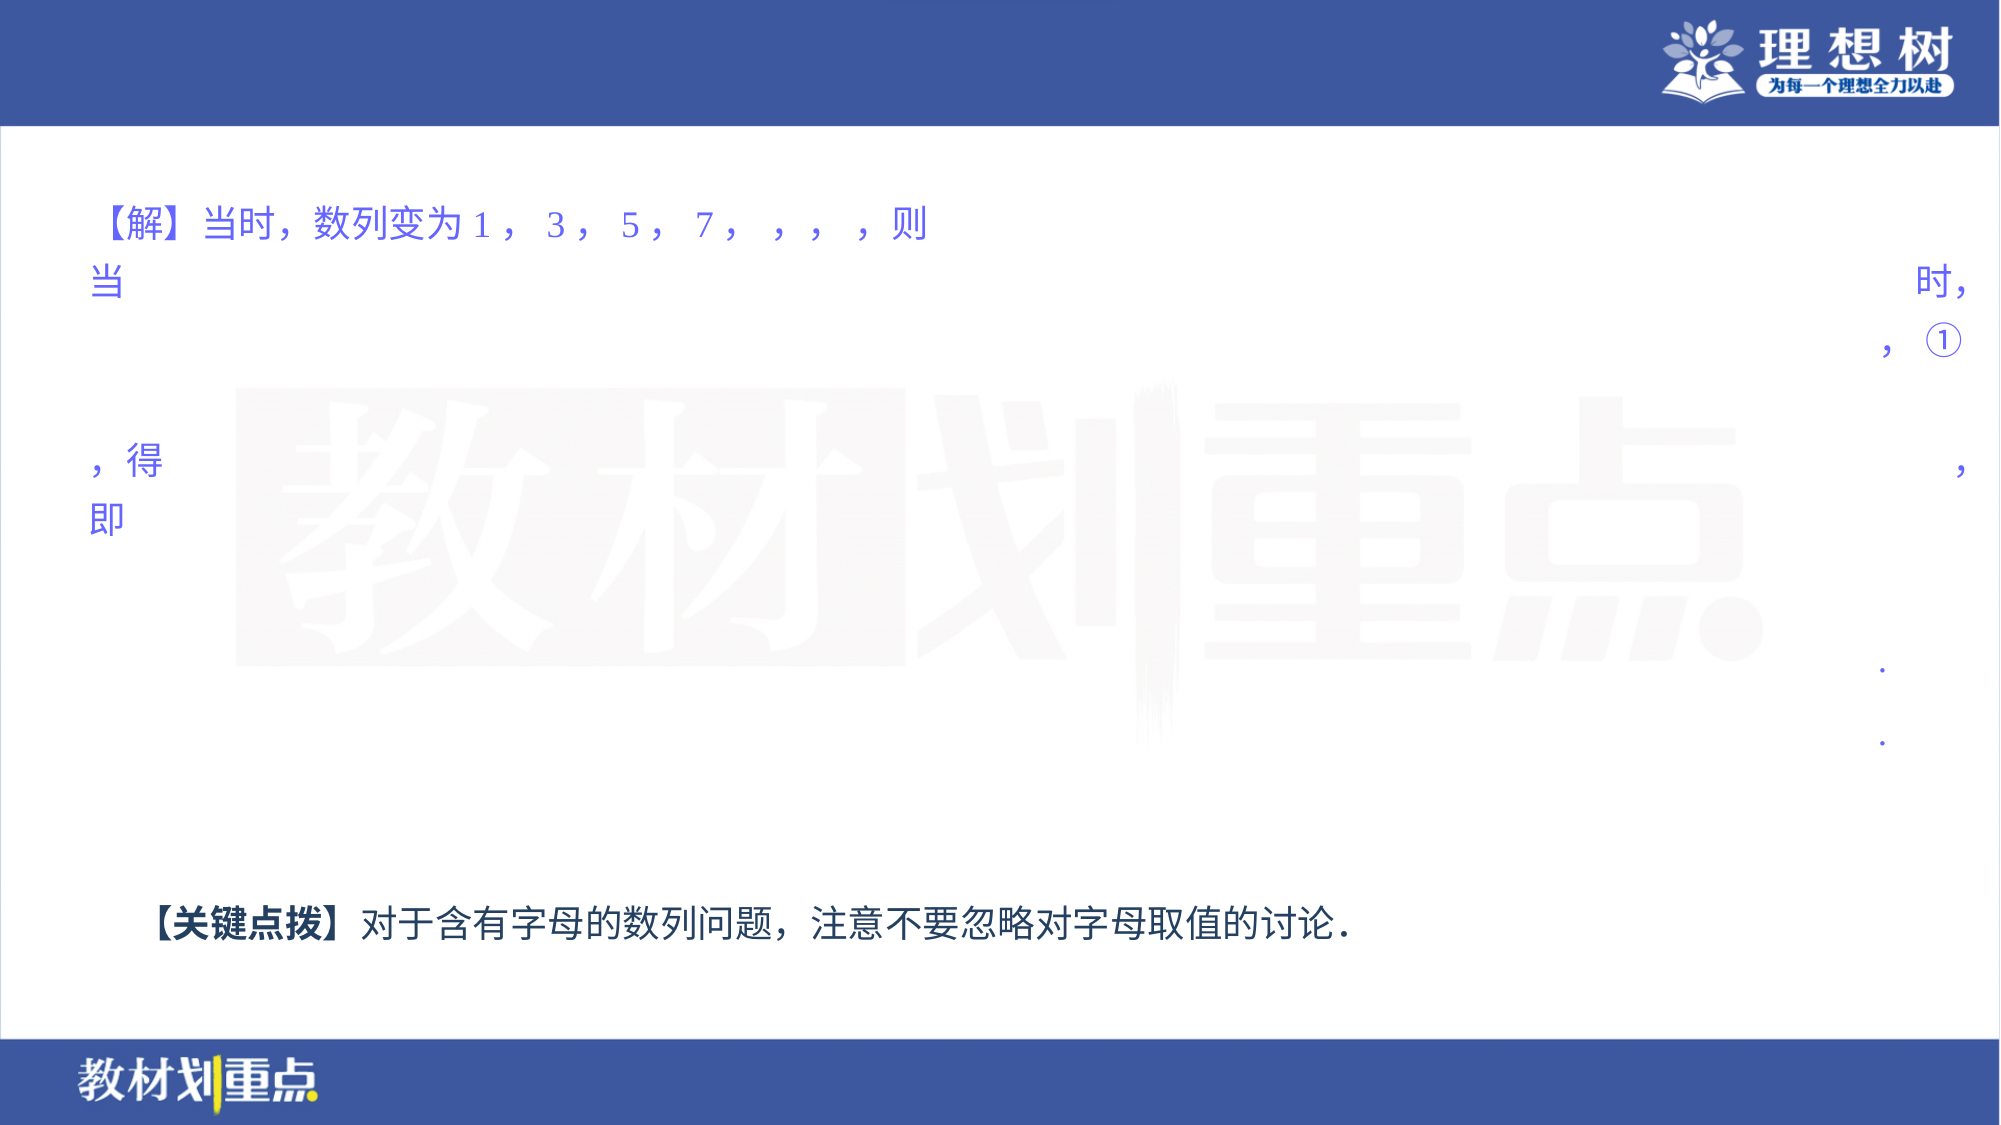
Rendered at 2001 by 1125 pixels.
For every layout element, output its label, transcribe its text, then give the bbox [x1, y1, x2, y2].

text_box 【关键点拨】对于含有字母的数列问题，注意不要忽略对字母取值的讨论． [88, 889, 1911, 941]
picture [0, 0, 2000, 1125]
